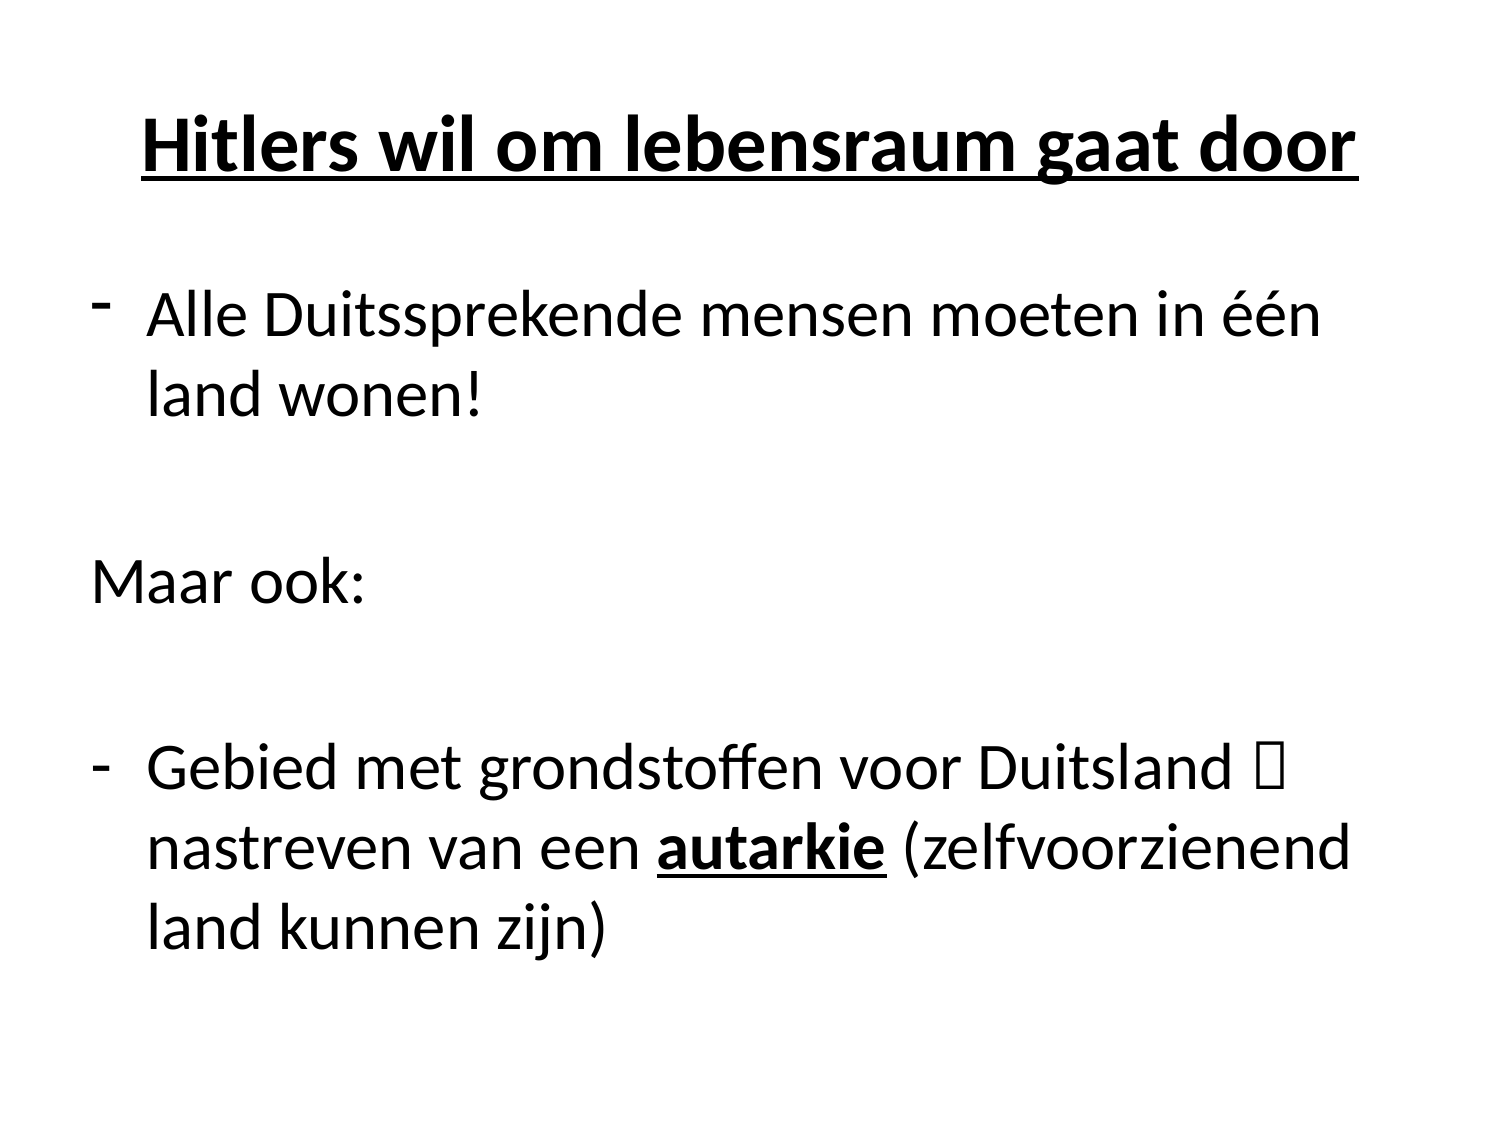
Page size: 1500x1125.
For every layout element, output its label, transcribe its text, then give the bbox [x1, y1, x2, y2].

list Alle Duitssprekende mensen moeten in één land wonen! Maar ook: Gebied met grondstoffen voor Duitsland  nastreven van een autarkie (zelfvoorzienend land kunnen zijn) [75, 262, 1425, 1005]
title Hitlers wil om lebensraum gaat door [75, 45, 1425, 233]
